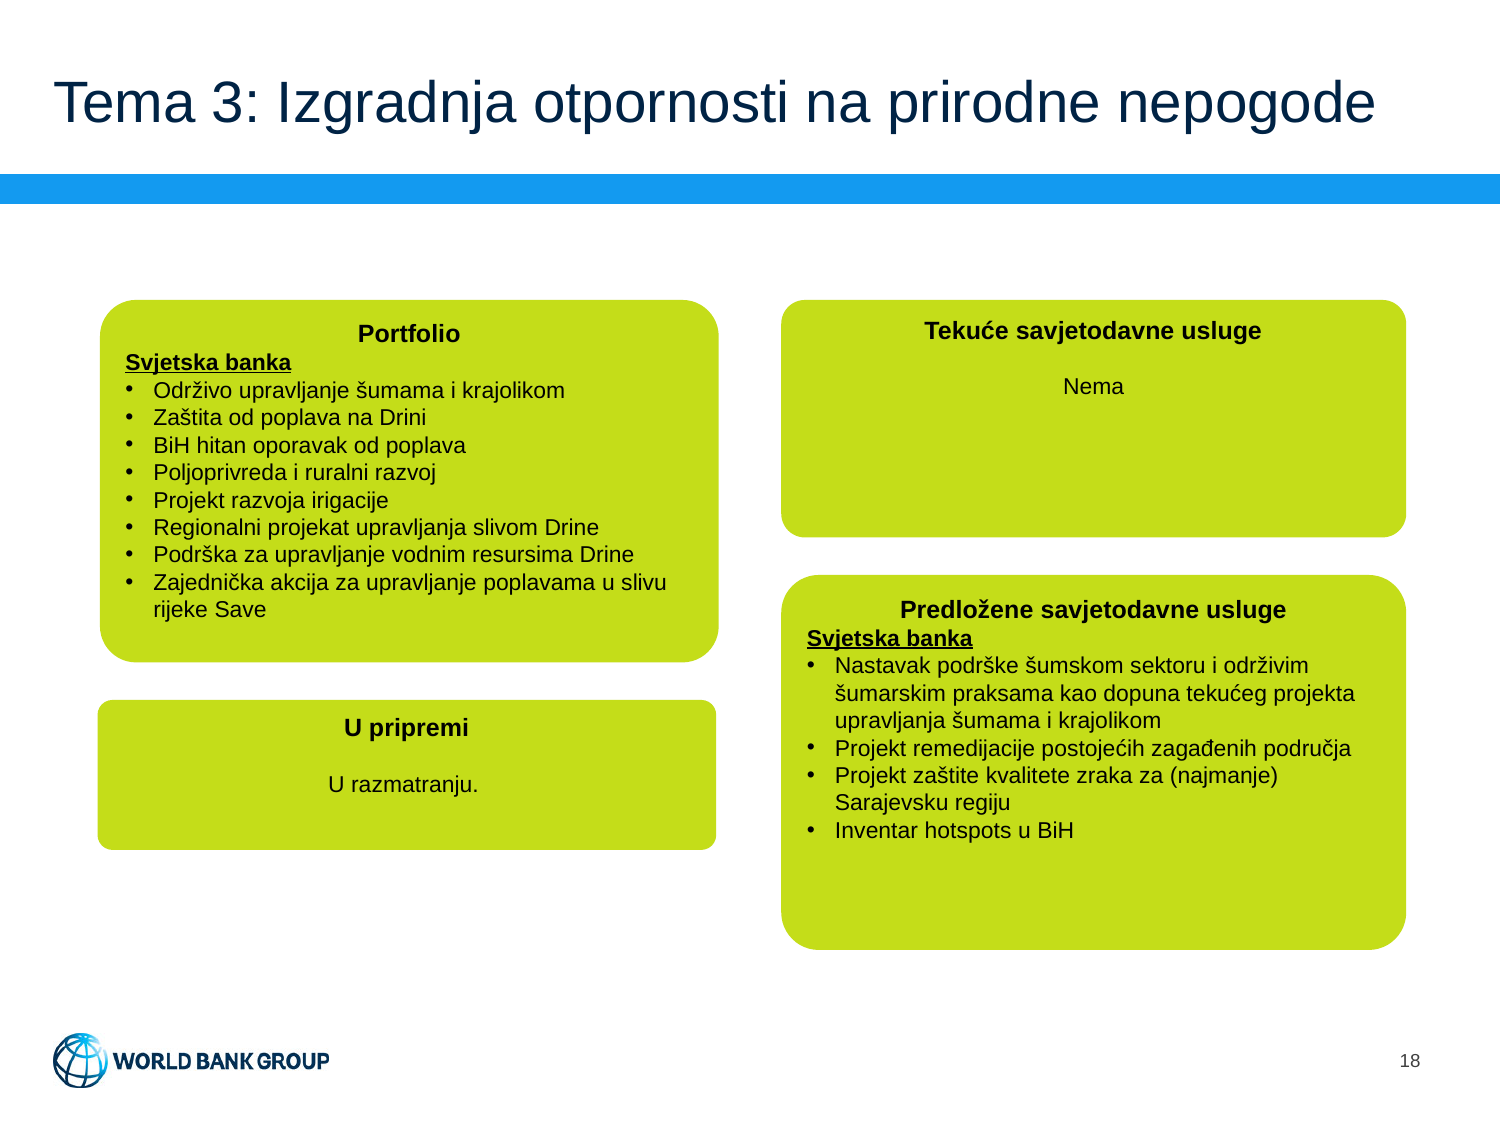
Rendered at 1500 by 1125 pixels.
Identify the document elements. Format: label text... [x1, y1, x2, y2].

title Tema 3: Izgradnja otpornosti na prirodne nepogode [53, 42, 1447, 138]
text_box U pripremi U razmatranju. [95, 697, 719, 853]
picture [77, 1045, 85, 1055]
picture [69, 1043, 79, 1050]
text_box Portfolio Svjetska banka Održivo upravljanje šumama i krajolikom Zaštita od poplava na Drini BiH hitan oporavak od poplava Poljoprivreda i ruralni razvoj Projekt razvoja irigacije Regionalni projekat upravljanja slivom Drine Podrška za upravljanje vodnim resursima Drine Zajednička akcija za upravljanje poplavama u slivu rijeke Save [97, 297, 721, 665]
picture [53, 1033, 329, 1088]
text_box Tekuće savjetodavne usluge Nema [779, 297, 1409, 540]
picture [0, 174, 1500, 204]
text_box Predložene savjetodavne usluge Svjetska banka Nastavak podrške šumskom sektoru i održivim šumarskim praksama kao dopuna tekućeg projekta upravljanja šumama i krajolikom Projekt remedijacije postojećih zagađenih područja Projekt zaštite kvalitete zraka za (najmanje) Sarajevsku regiju Inventar hotspots u BiH [779, 572, 1409, 953]
slide_number 18 [1399, 1043, 1447, 1079]
